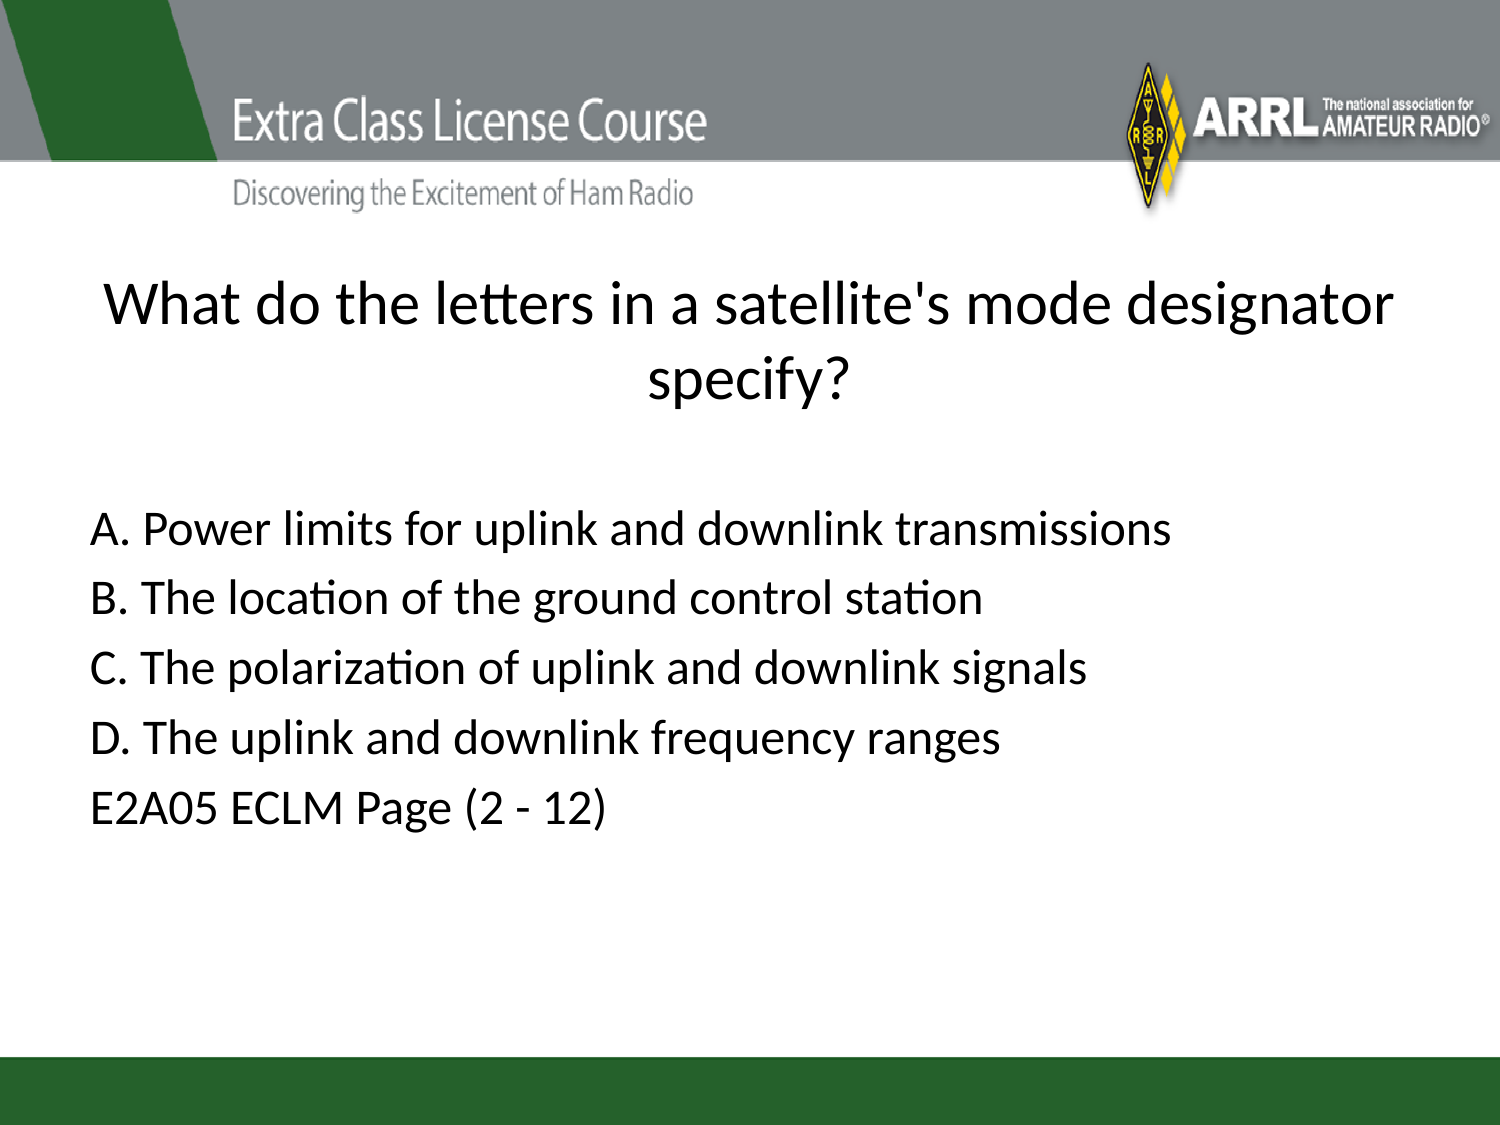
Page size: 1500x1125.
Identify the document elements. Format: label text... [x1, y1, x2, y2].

title What do the letters in a satellite's mode designator specify? [75, 254, 1425, 435]
list A. Power limits for uplink and downlink transmissions B. The location of the ground control station C. The polarization of uplink and downlink signals D. The uplink and downlink frequency ranges E2A05 ECLM Page (2 - 12) [75, 487, 1425, 1005]
picture [0, 0, 1500, 1125]
